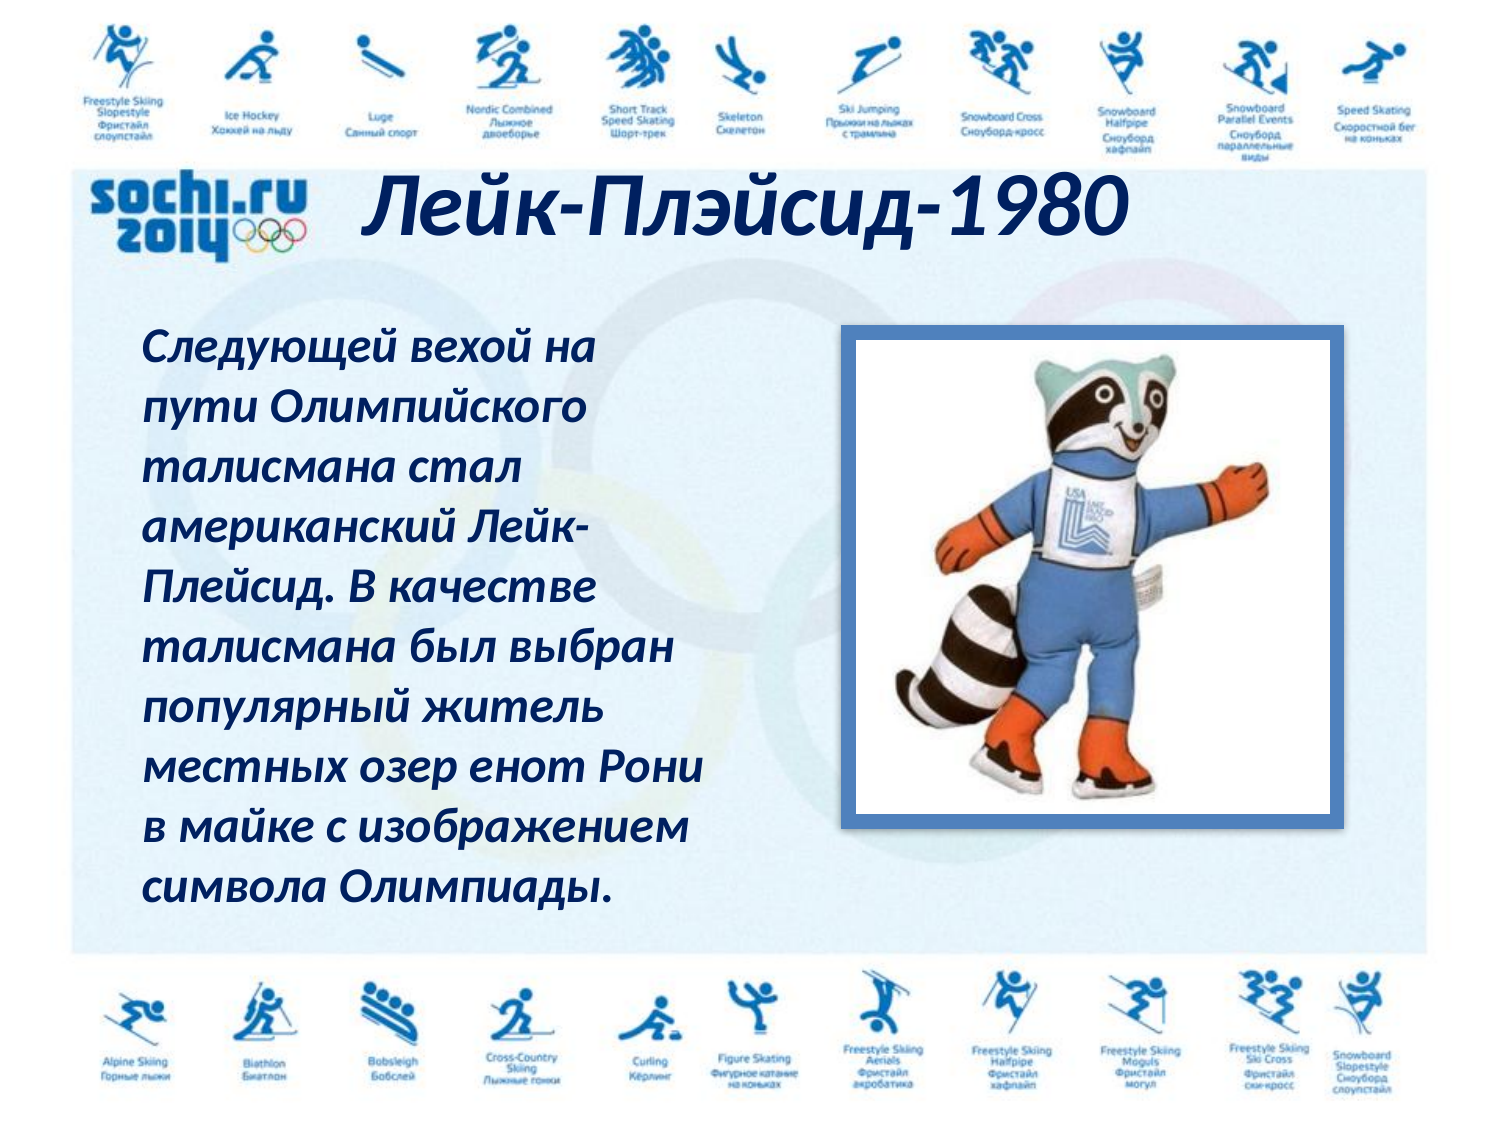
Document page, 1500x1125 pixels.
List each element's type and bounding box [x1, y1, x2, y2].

picture [0, 0, 1500, 1125]
list [855, 339, 1330, 815]
